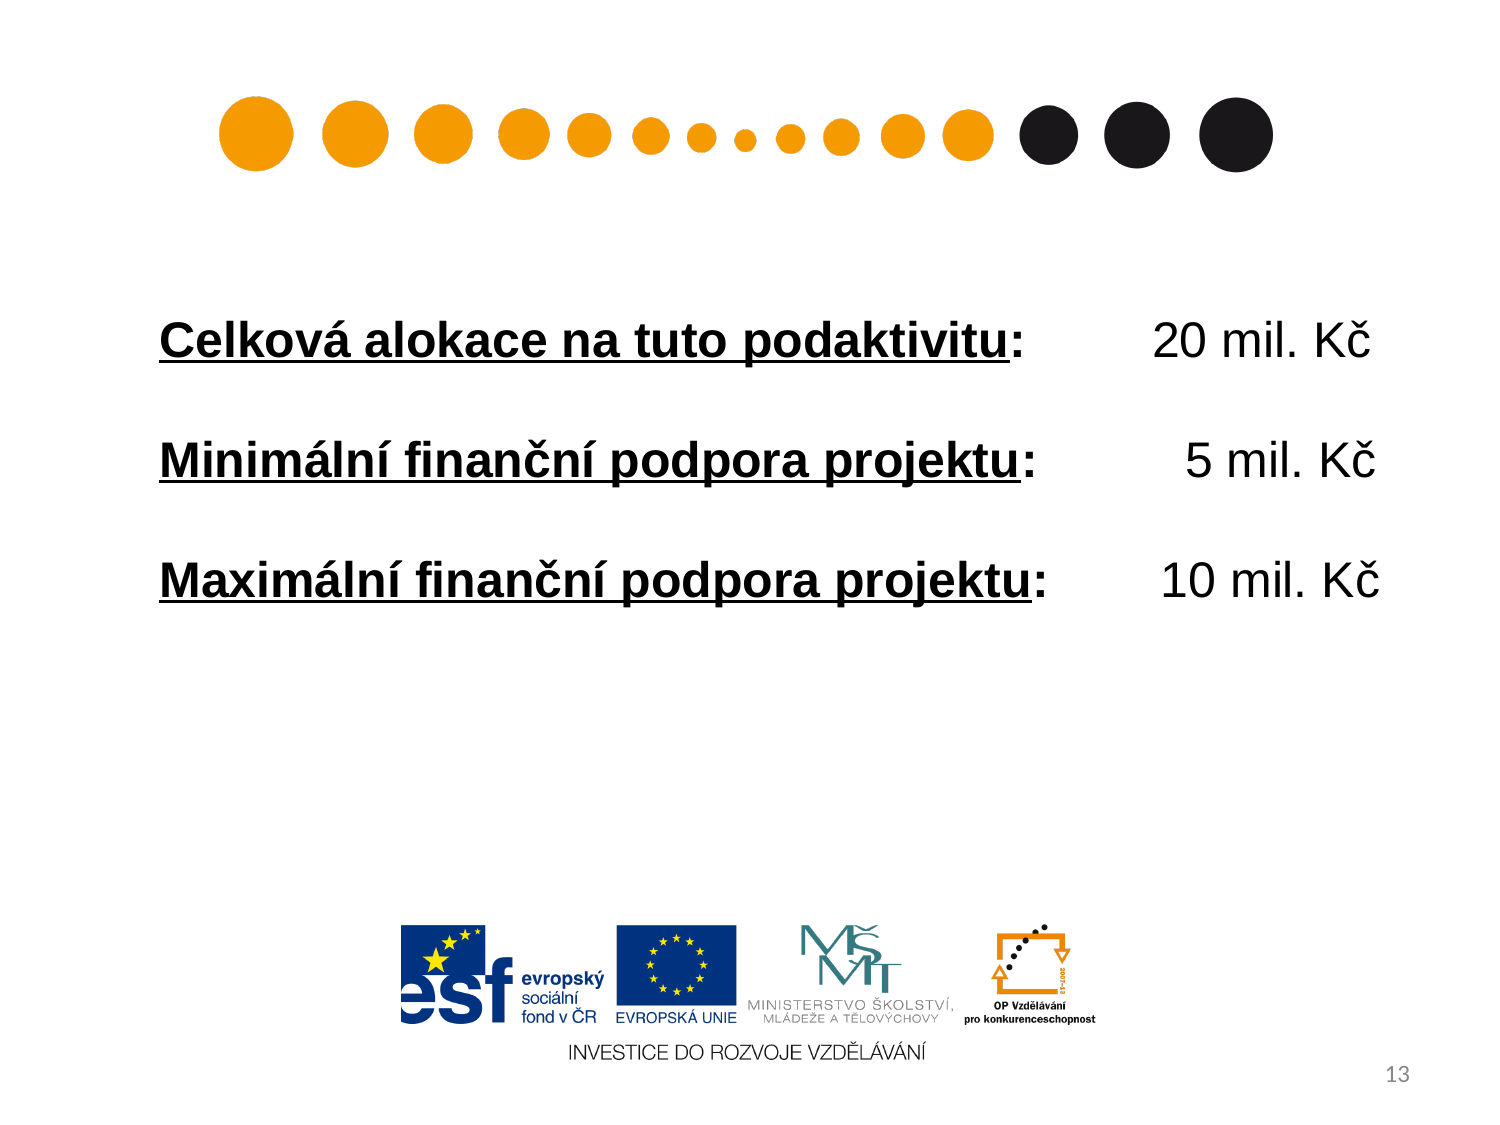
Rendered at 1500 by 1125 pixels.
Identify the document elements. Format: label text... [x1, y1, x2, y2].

slide_number 13 [1074, 1042, 1425, 1103]
picture [215, 93, 1275, 130]
picture [399, 922, 1100, 1061]
list Celková alokace na tuto podaktivitu: 20 mil. Kč Minimální finanční podpora projektu: 5 mil. Kč Maximální finanční podpora projektu: 10 mil. Kč [144, 130, 1408, 784]
